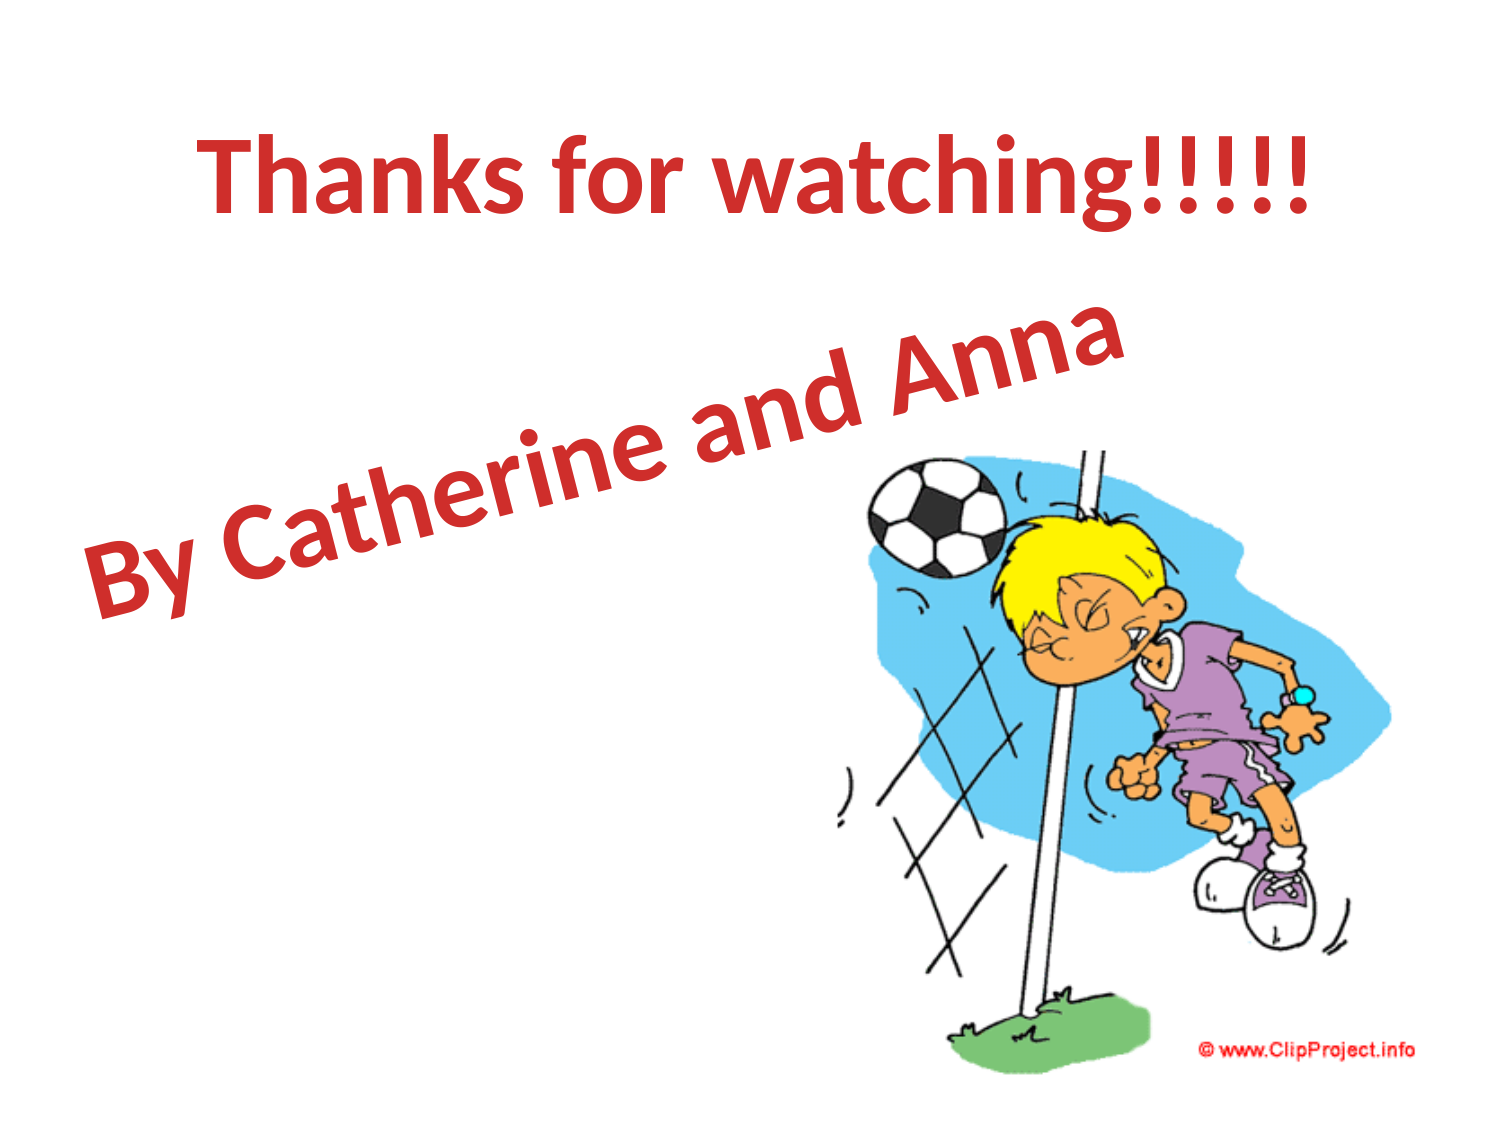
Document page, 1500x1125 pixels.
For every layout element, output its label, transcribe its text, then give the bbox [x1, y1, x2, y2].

text_box Thanks for watching!!!!! [181, 93, 1334, 244]
text_box By Catherine and Anna [52, 235, 1152, 654]
picture [749, 405, 1469, 1125]
